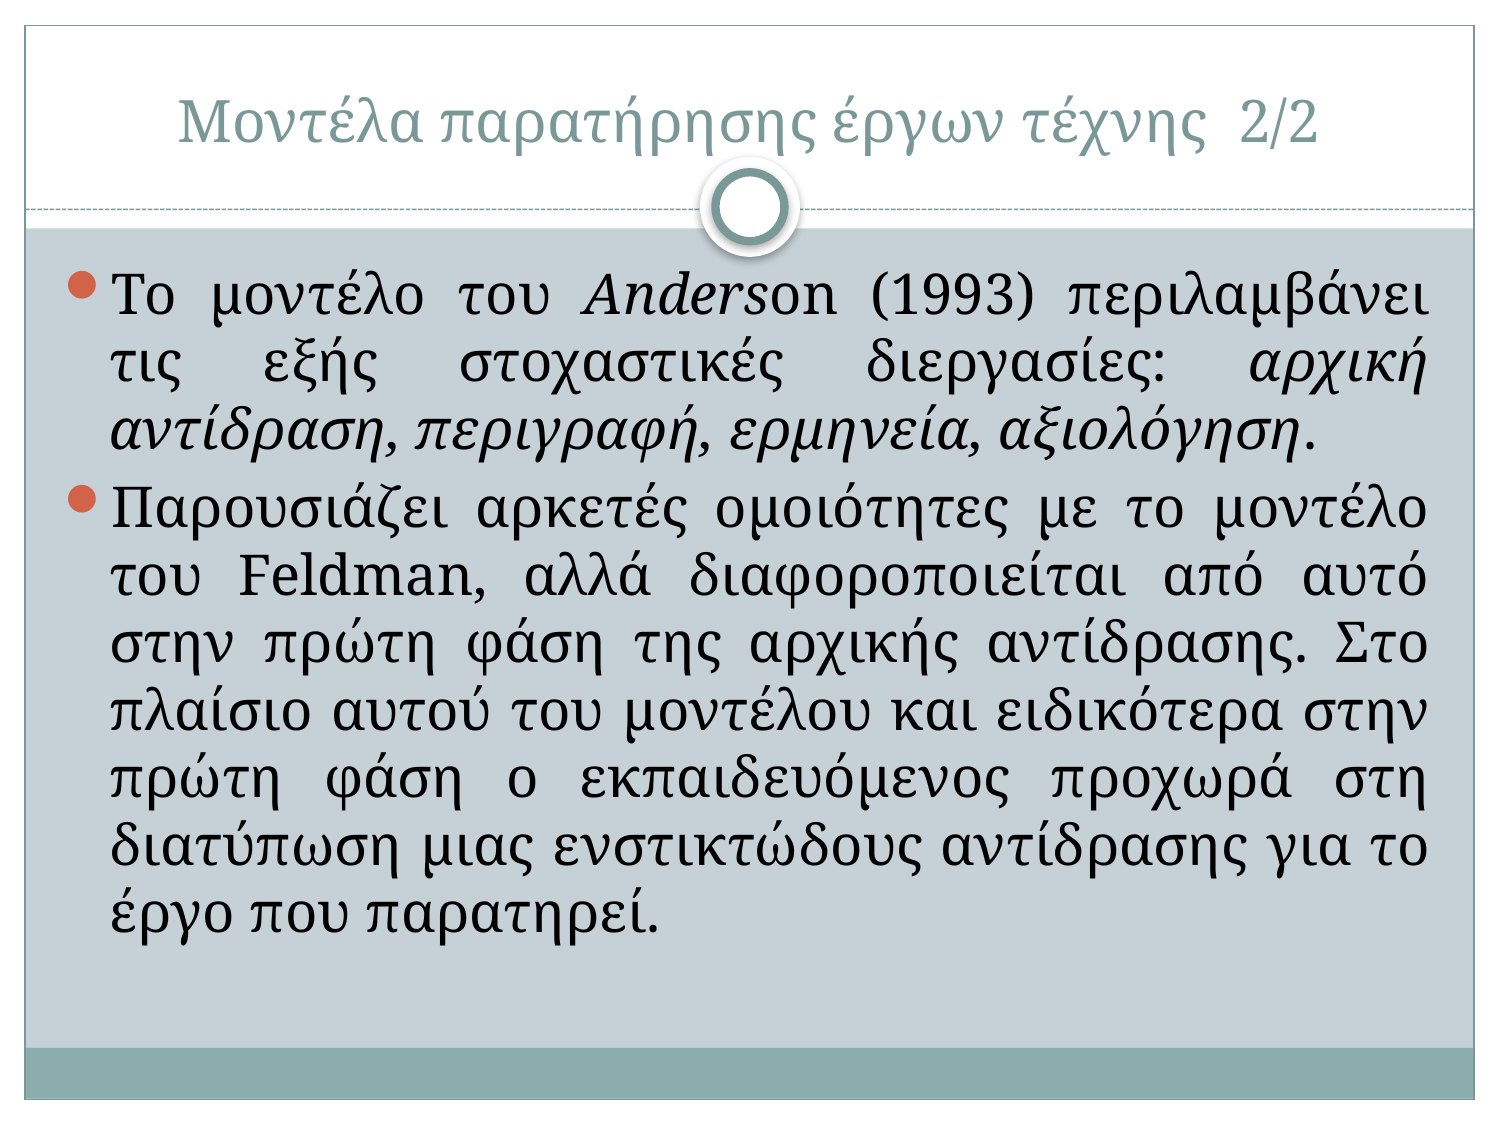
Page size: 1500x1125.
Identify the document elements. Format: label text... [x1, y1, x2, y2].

list Το μοντέλο του Anderson (1993) περιλαμβάνει τις εξής στοχαστικές διεργασίες: αρχική αντίδραση, περιγραφή, ερμηνεία, αξιολόγηση. Παρουσιάζει αρκετές ομοιότητες με το μοντέλο του Feldman, αλλά διαφοροποιείται από αυτό στην πρώτη φάση της αρχικής αντίδρασης. Στο πλαίσιο αυτού του μοντέλου και ειδικότερα στην πρώτη φάση ο εκπαιδευόμενος προχωρά στη διατύπωση μιας ενστικτώδους αντίδρασης για το έργο που παρατηρεί. [49, 250, 1445, 1001]
title Μοντέλα παρατήρησης έργων τέχνης 2/2 [49, 37, 1450, 162]
